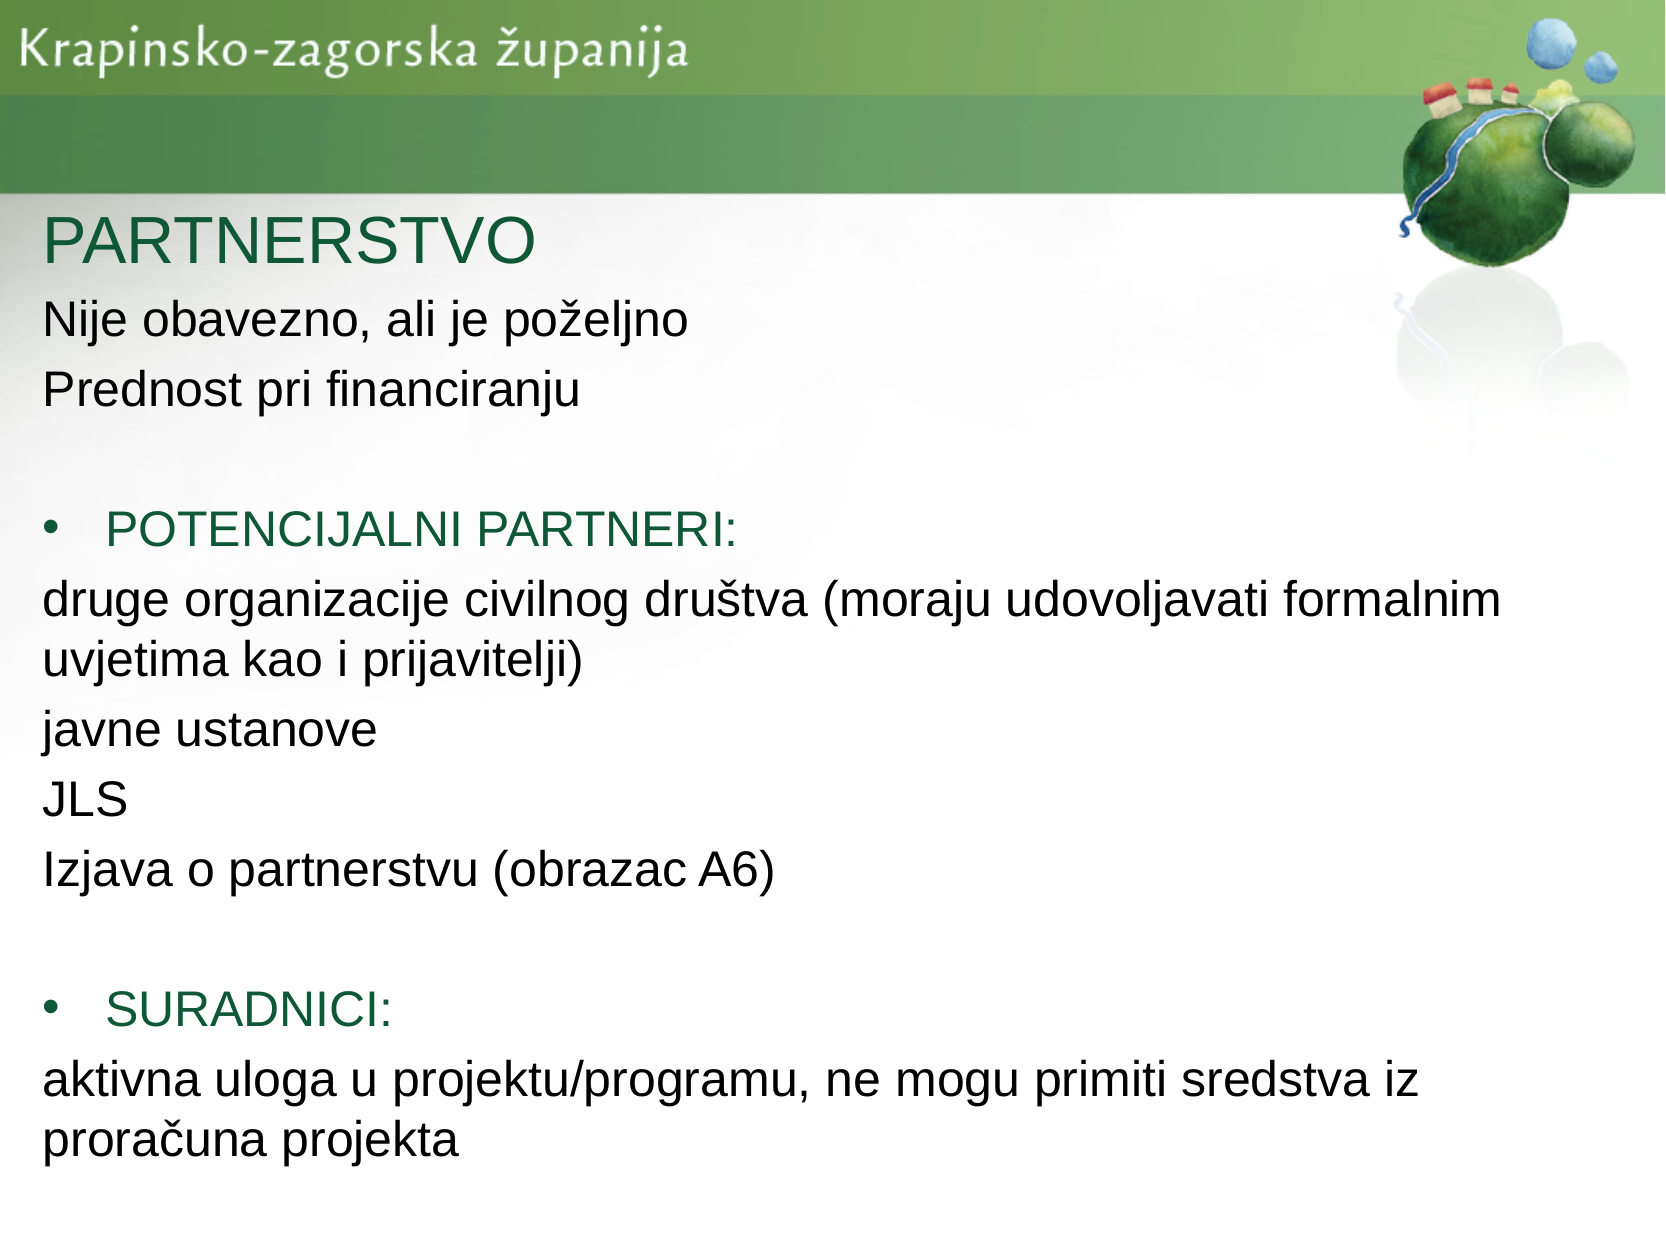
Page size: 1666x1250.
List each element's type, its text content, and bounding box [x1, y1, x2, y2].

picture [0, 0, 1666, 1250]
list PARTNERSTVO Nije obavezno, ali je poželjno Prednost pri financiranju POTENCIJALNI PARTNERI: druge organizacije civilnog društva (moraju udovoljavati formalnim uvjetima kao i prijavitelji) javne ustanove JLS Izjava o partnerstvu (obrazac A6) SURADNICI: aktivna uloga u projektu/programu, ne mogu primiti sredstva iz proračuna projekta [25, 188, 1629, 1158]
